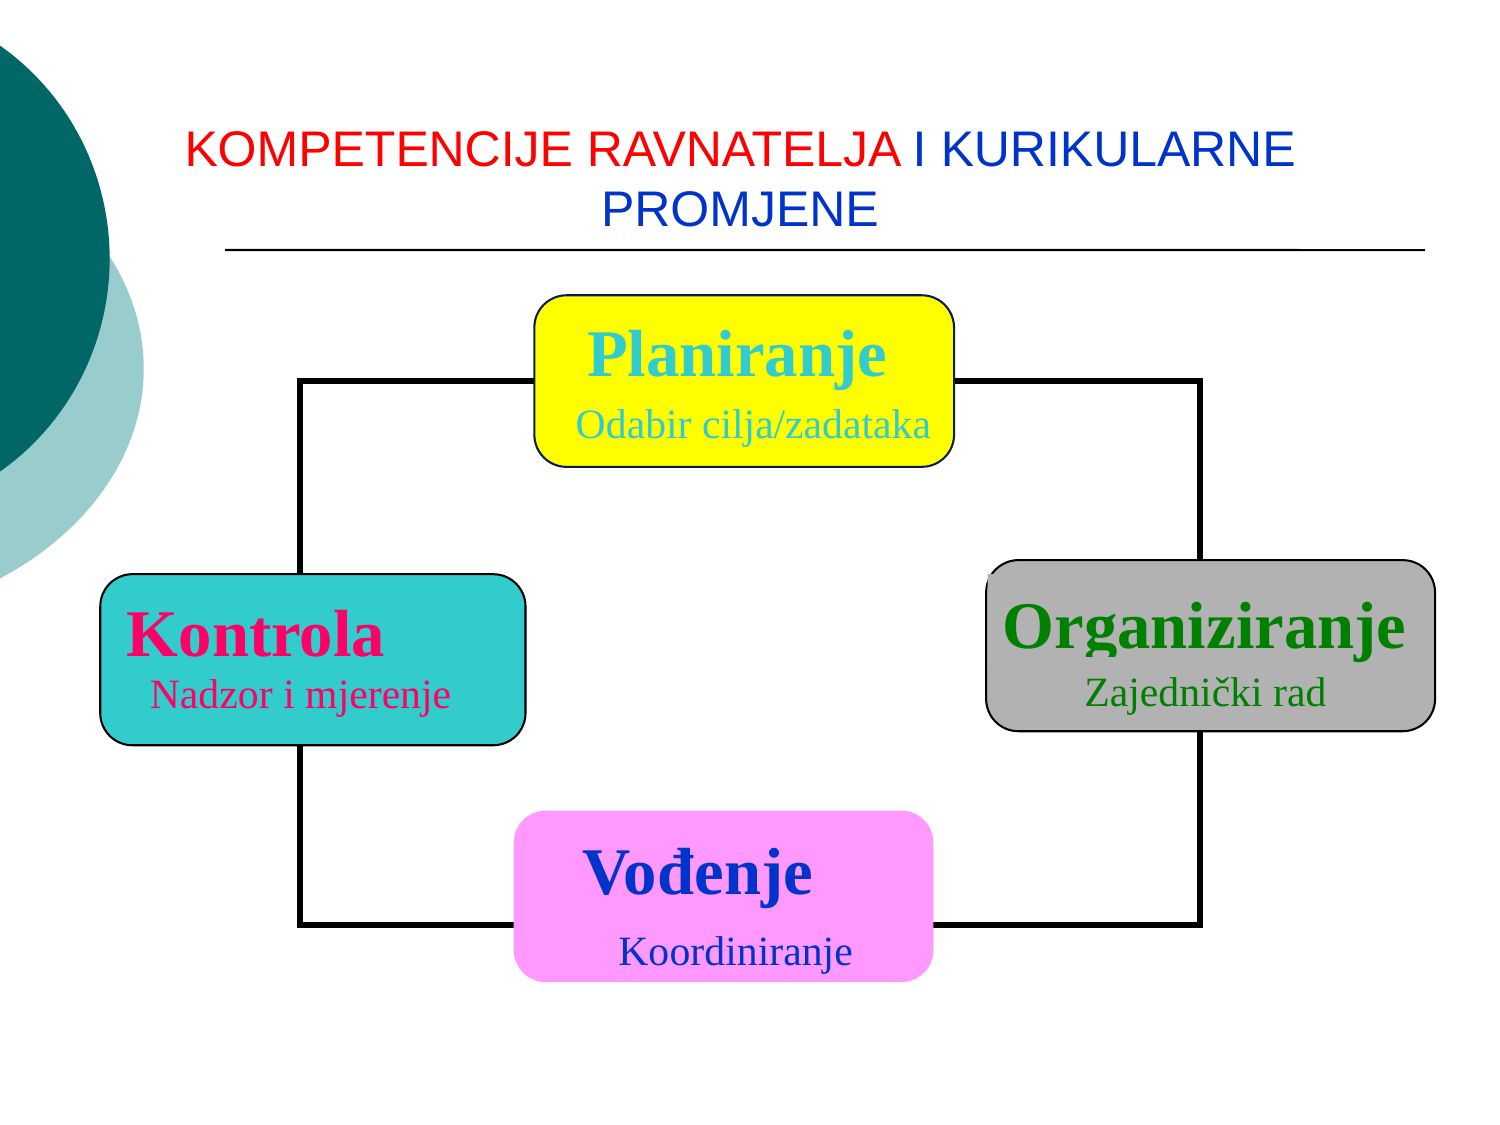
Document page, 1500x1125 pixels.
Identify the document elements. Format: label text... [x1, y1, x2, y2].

title KOMPETENCIJE RAVNATELJA I KURIKULARNE PROMJENE [119, 60, 1361, 244]
text_box [299, 381, 1200, 925]
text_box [985, 559, 1436, 732]
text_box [100, 573, 526, 746]
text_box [534, 295, 963, 468]
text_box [513, 810, 934, 983]
